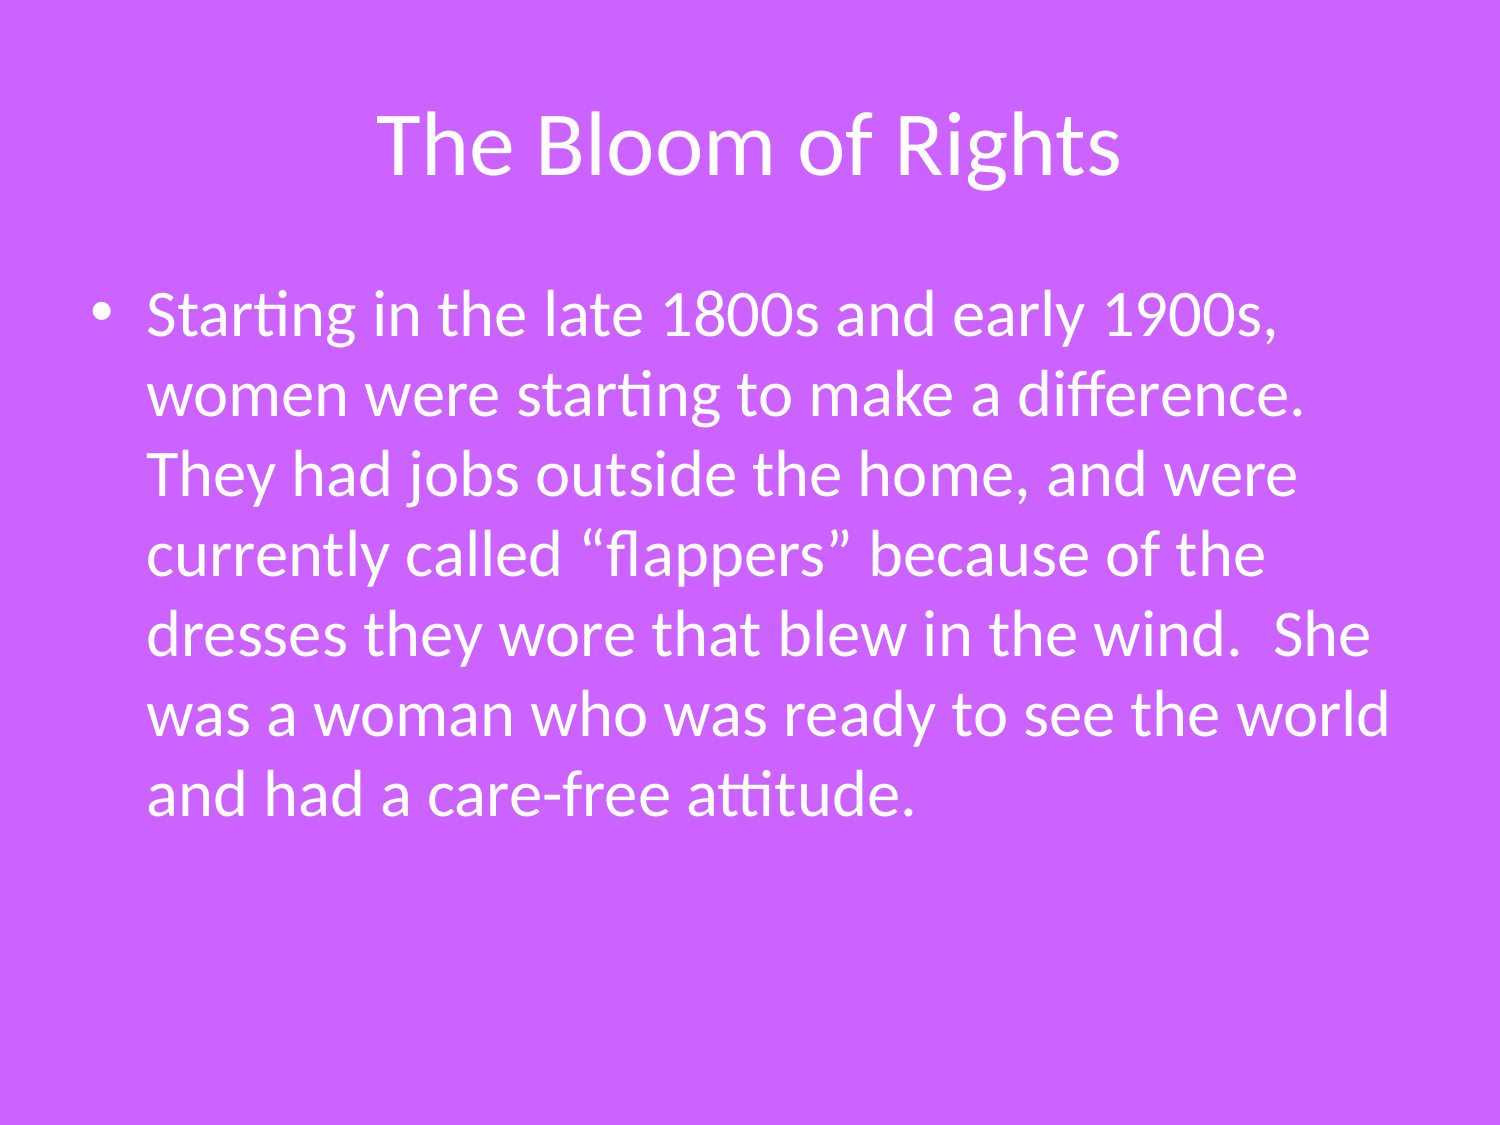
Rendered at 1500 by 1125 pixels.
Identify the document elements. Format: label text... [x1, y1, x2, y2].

list Starting in the late 1800s and early 1900s, women were starting to make a difference. They had jobs outside the home, and were currently called “flappers” because of the dresses they wore that blew in the wind. She was a woman who was ready to see the world and had a care-free attitude. [75, 262, 1425, 1005]
title The Bloom of Rights [75, 45, 1425, 233]
